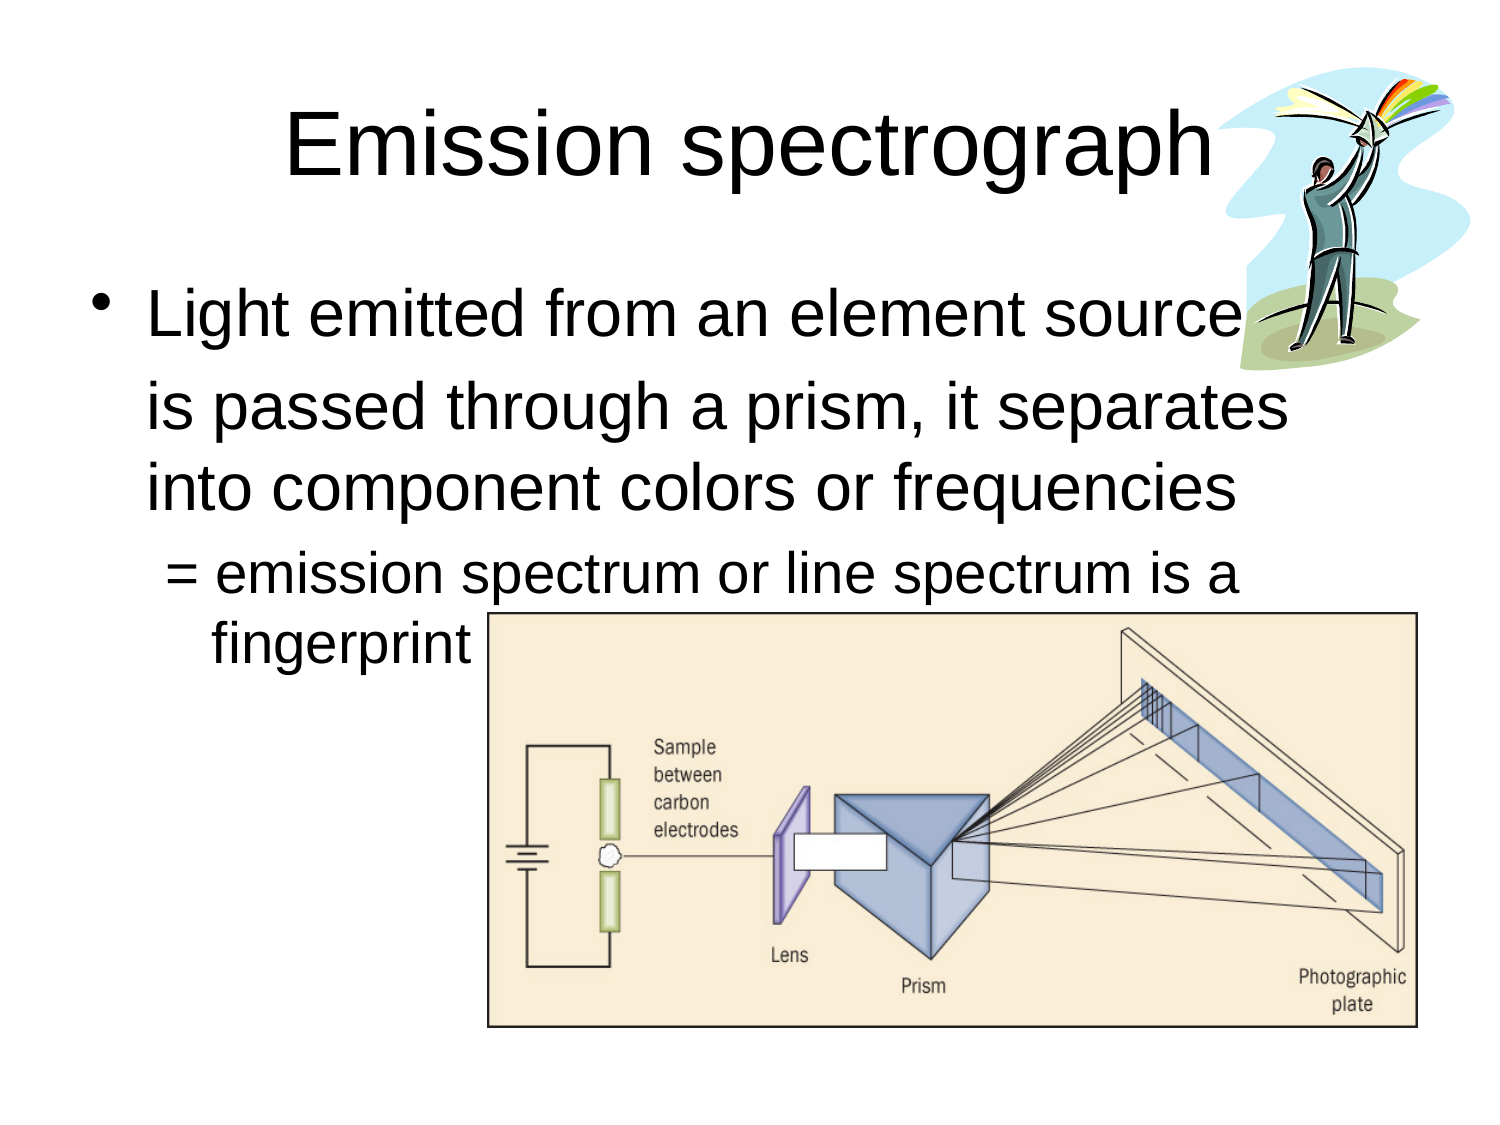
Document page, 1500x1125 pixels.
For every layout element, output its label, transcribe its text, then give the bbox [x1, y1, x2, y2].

picture [487, 612, 1418, 1029]
title Emission spectrograph [75, 45, 1425, 233]
picture [1212, 62, 1476, 376]
list Light emitted from an element source is passed through a prism, it separates into component colors or frequencies = emission spectrum or line spectrum is a fingerprint [75, 262, 1425, 1005]
